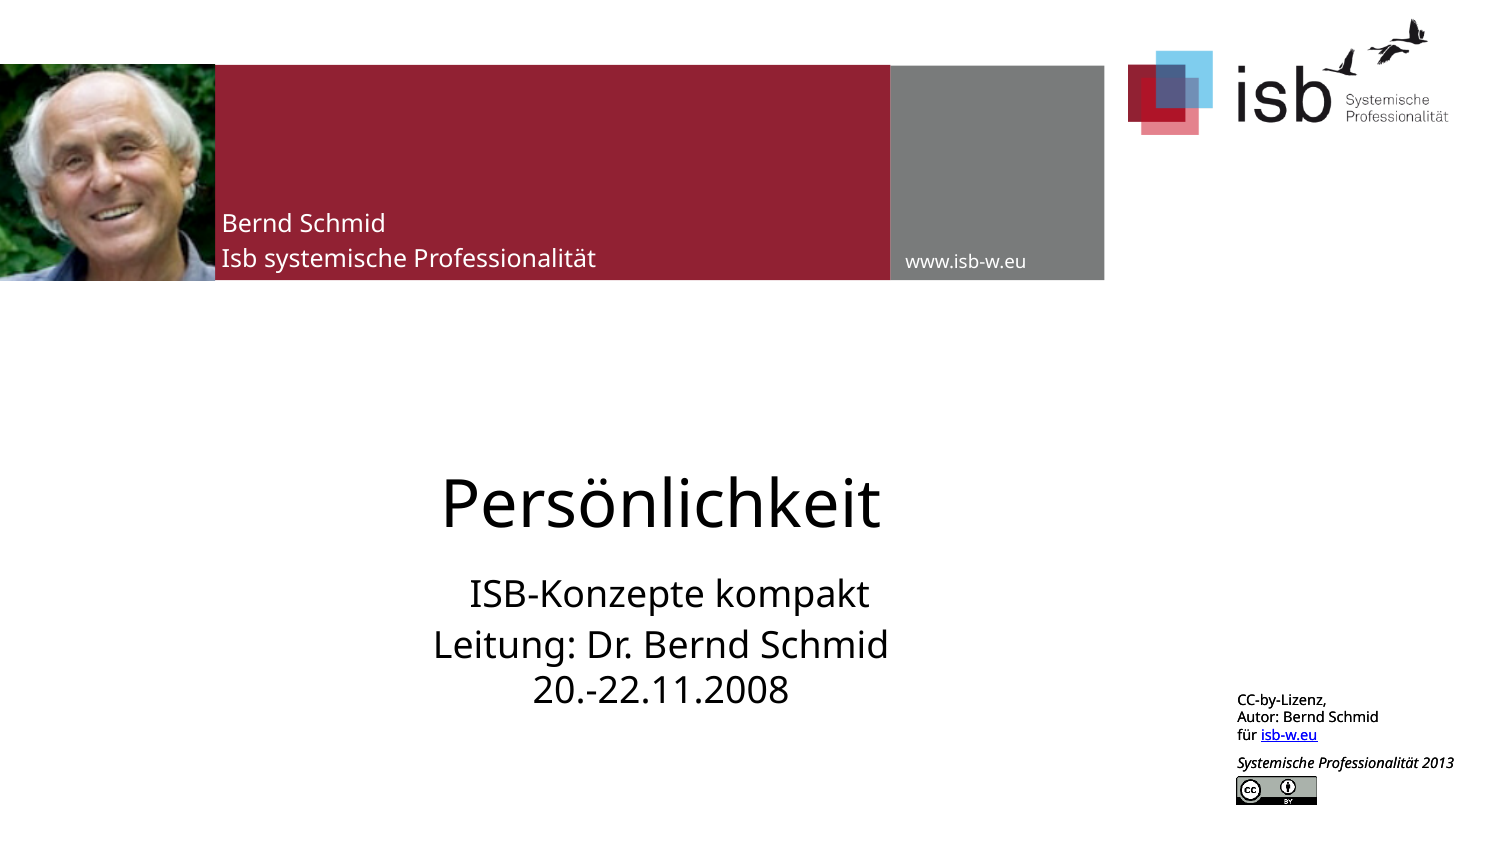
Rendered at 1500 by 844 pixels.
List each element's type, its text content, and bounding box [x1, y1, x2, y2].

picture [0, 64, 216, 281]
text_box CC-by-Lizenz, Autor: Bernd Schmid für isb-w.eu Systemische Professionalität 2013 [1222, 543, 1500, 844]
picture [1236, 775, 1318, 805]
subtitle Bernd Schmid Isb systemische Professionalität [216, 64, 891, 281]
picture [1128, 14, 1461, 139]
title Persönlichkeit ISB-Konzepte kompakt Leitung: Dr. Bernd Schmid 20.-22.11.2008 [100, 280, 1223, 812]
